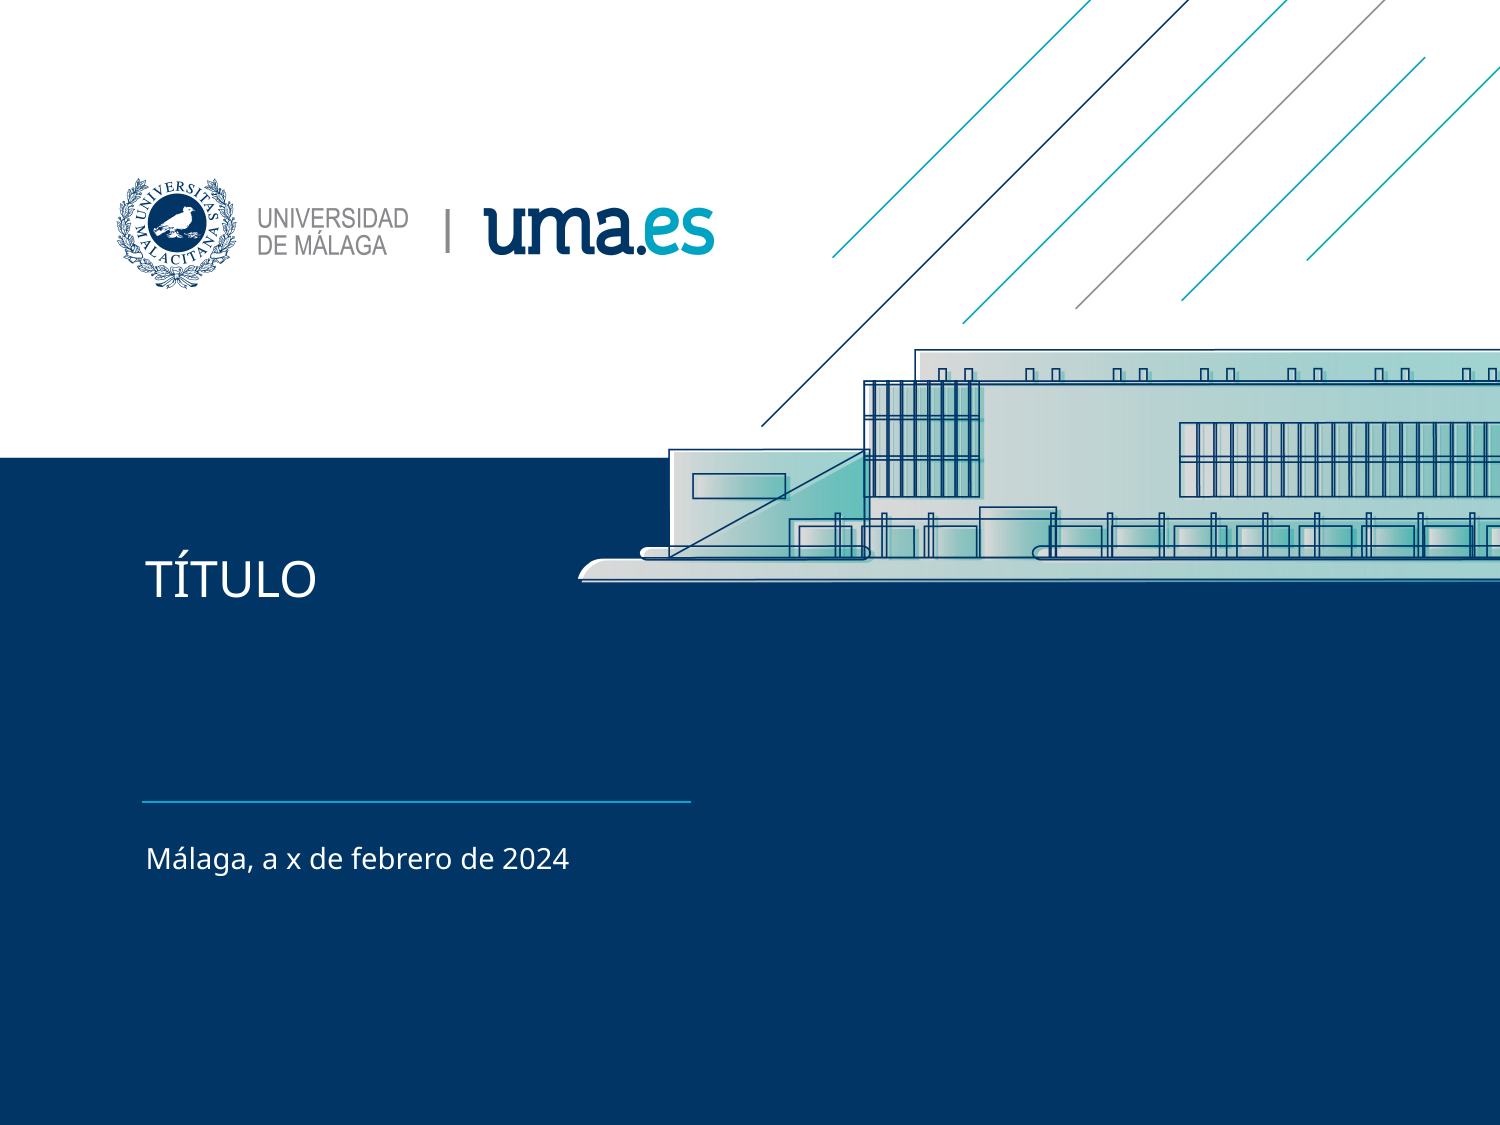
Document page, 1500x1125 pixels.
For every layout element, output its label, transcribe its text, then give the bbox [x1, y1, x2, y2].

text_box Málaga, a x de febrero de 2024 [130, 832, 854, 883]
text_box TÍTULO [130, 539, 750, 615]
picture [0, 0, 1500, 1125]
